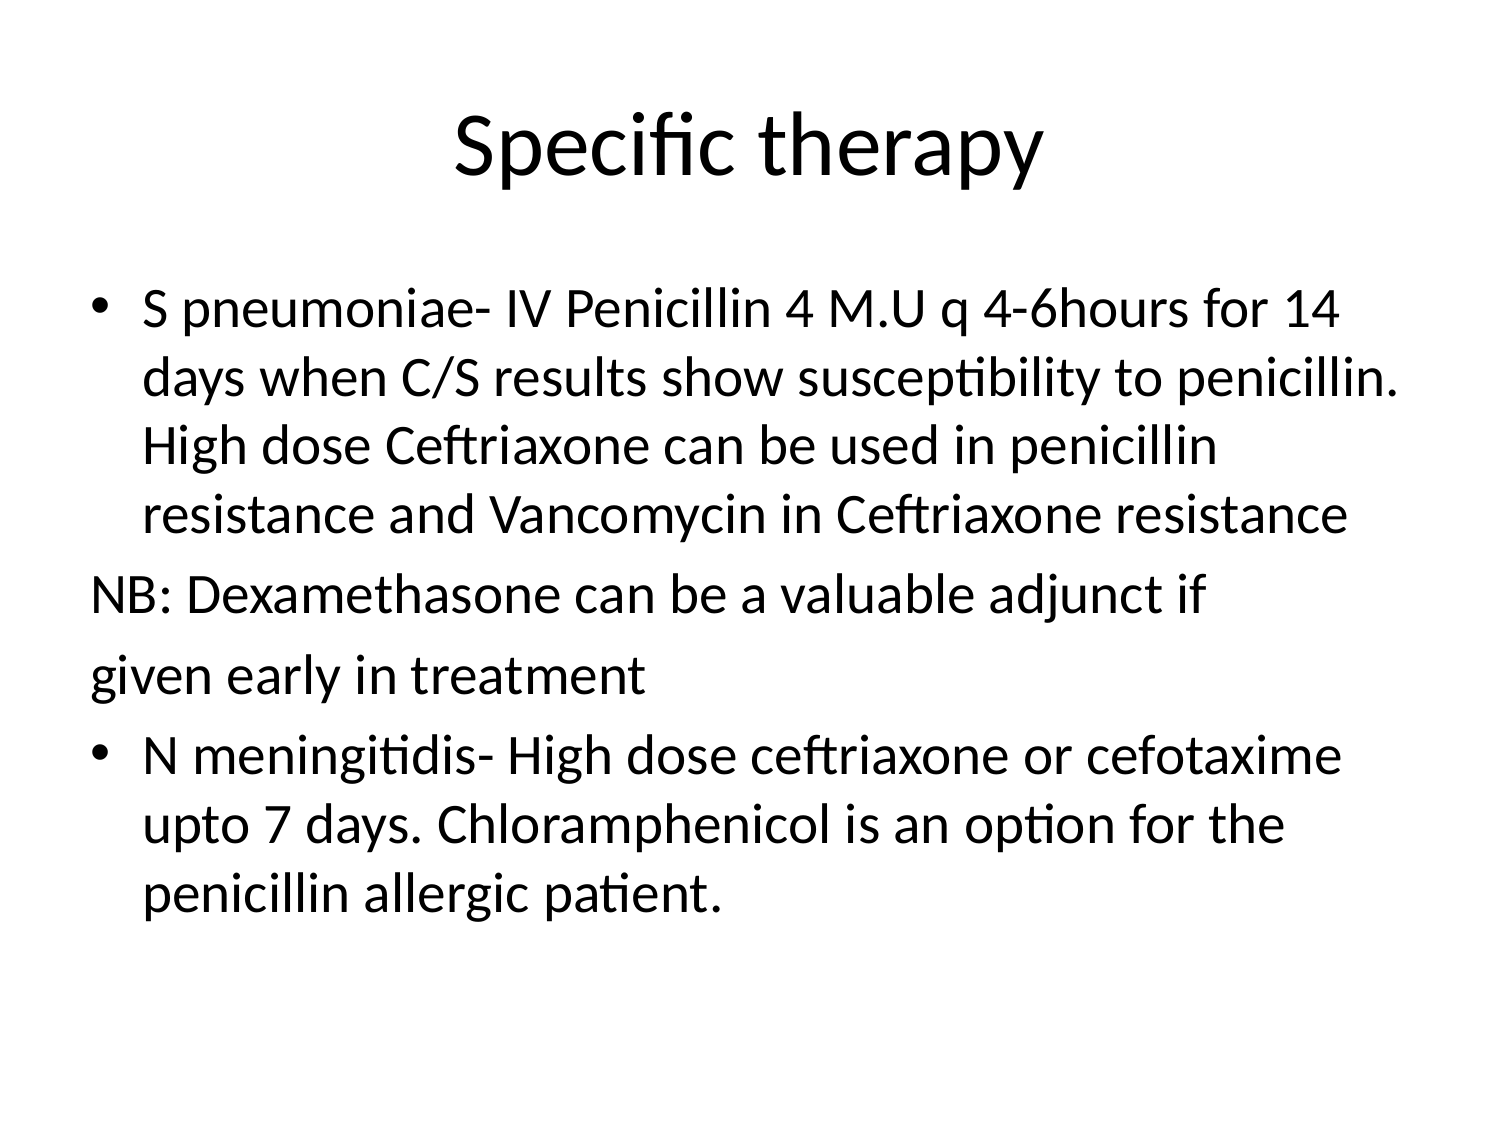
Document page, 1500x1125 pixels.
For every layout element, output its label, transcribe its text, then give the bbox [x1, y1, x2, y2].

list S pneumoniae- IV Penicillin 4 M.U q 4-6hours for 14 days when C/S results show susceptibility to penicillin. High dose Ceftriaxone can be used in penicillin resistance and Vancomycin in Ceftriaxone resistance NB: Dexamethasone can be a valuable adjunct if given early in treatment N meningitidis- High dose ceftriaxone or cefotaxime upto 7 days. Chloramphenicol is an option for the penicillin allergic patient. [75, 262, 1425, 1005]
title Specific therapy [75, 45, 1425, 233]
